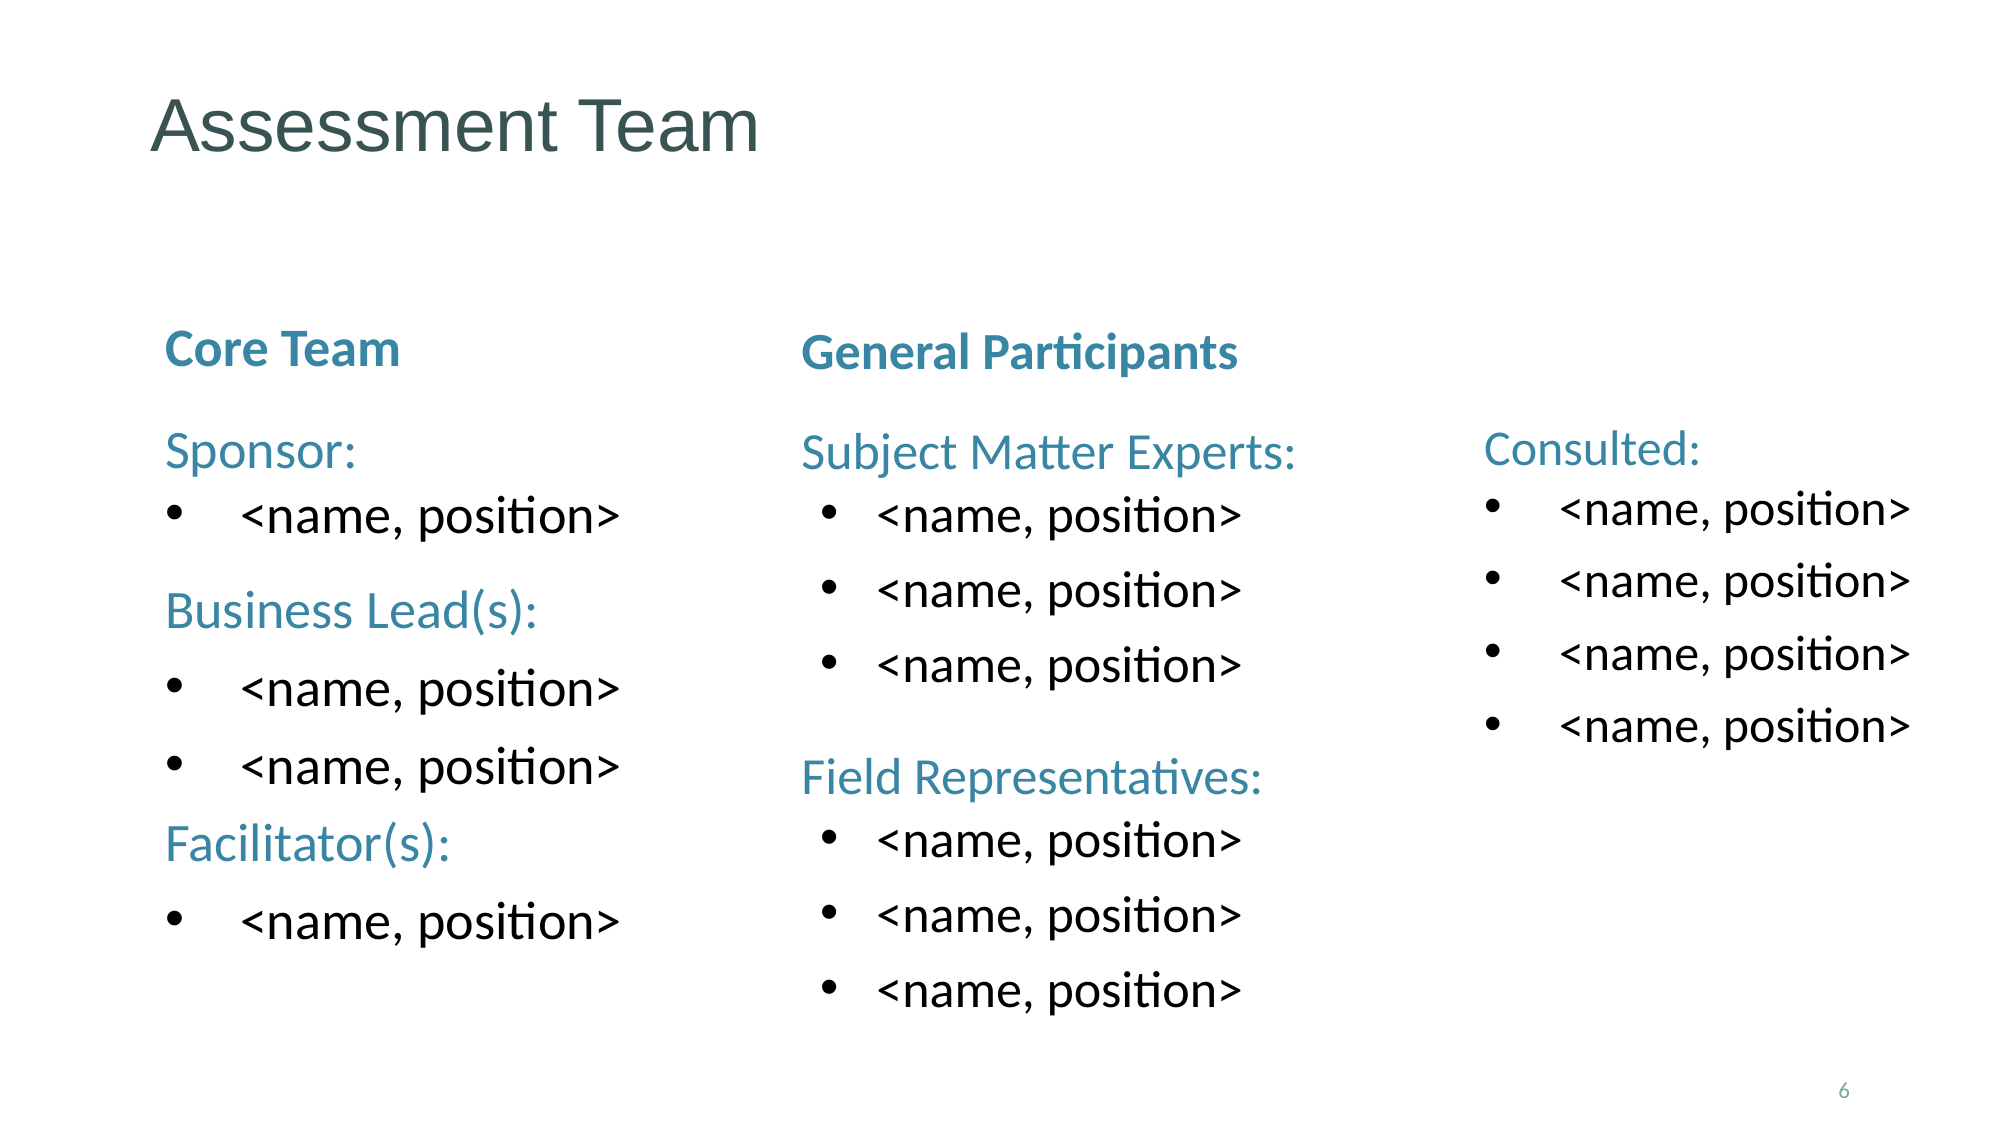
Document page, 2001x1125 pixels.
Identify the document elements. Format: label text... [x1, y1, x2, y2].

list Core Team Sponsor: <name, position> Business Lead(s): <name, position> <name, position> Facilitator(s): <name, position> [150, 304, 696, 994]
title Assessment Team [150, 76, 1850, 227]
text_box Consulted: <name, position> <name, position> <name, position> <name, position> [1484, 317, 1944, 753]
text_box General Participants Subject Matter Experts: <name, position> <name, position> <name, position> Field Representatives: <name, position> <name, position> <name, position> [801, 317, 1328, 1018]
